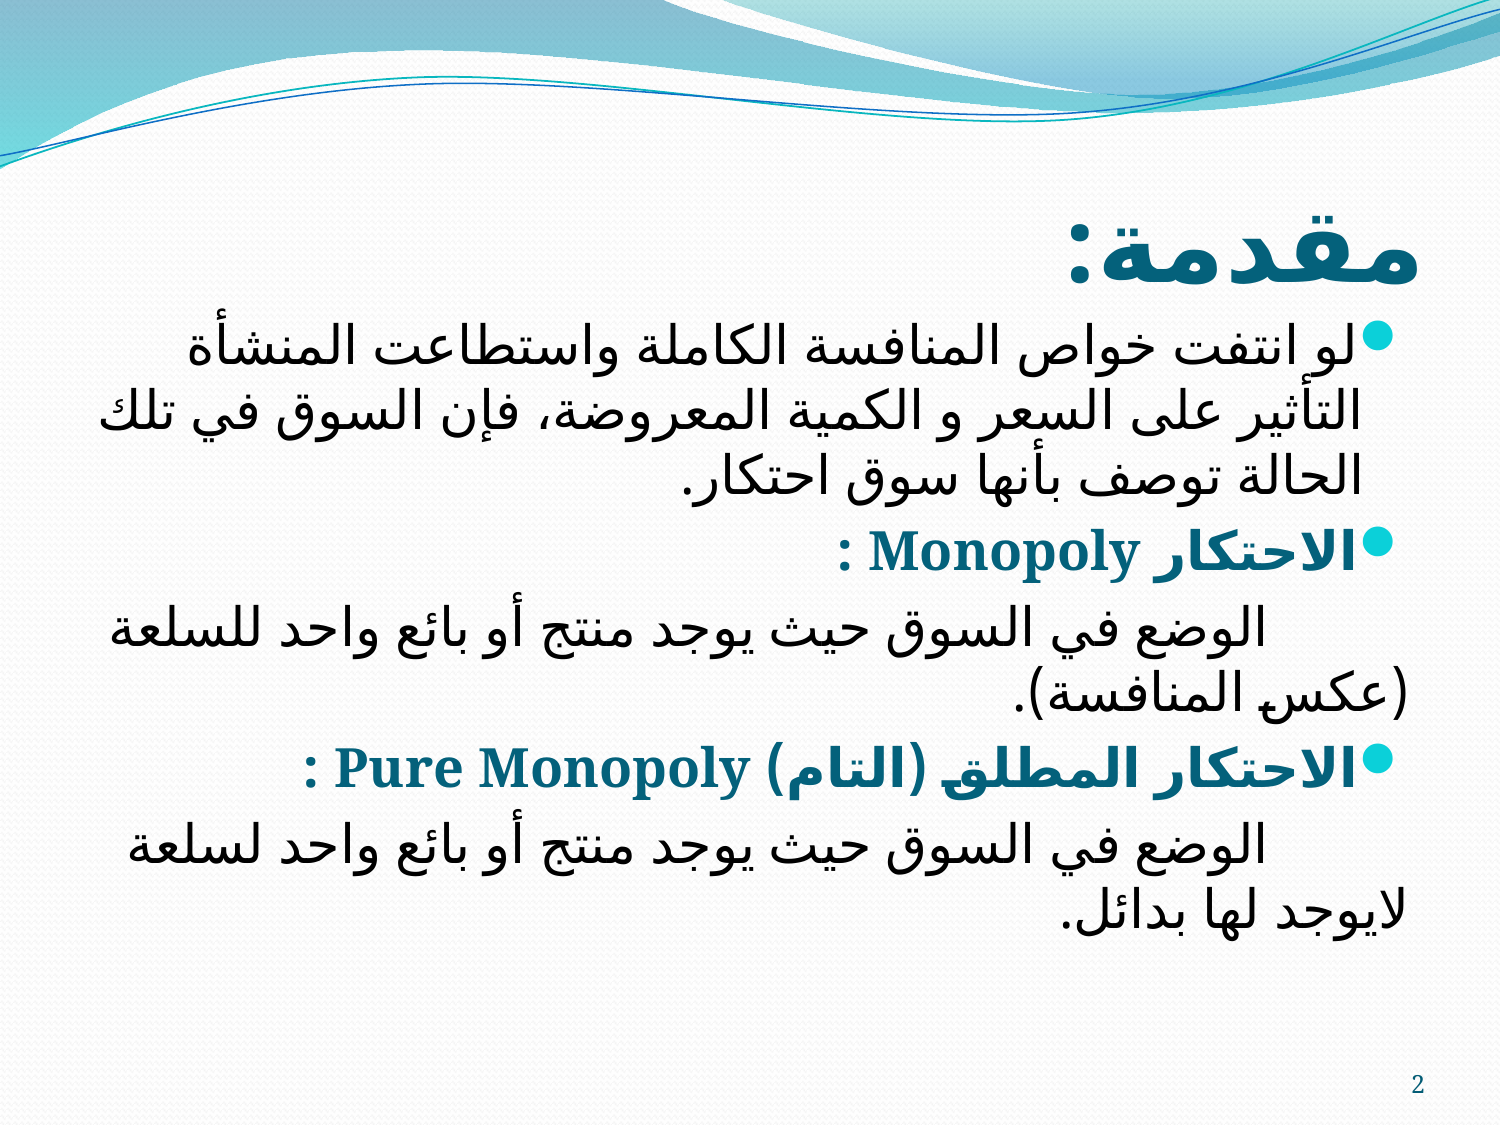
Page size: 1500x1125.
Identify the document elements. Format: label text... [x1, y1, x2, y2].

slide_number 2 [1299, 1042, 1425, 1103]
title مقدمة: [75, 115, 1425, 302]
list لو انتفت خواص المنافسة الكاملة واستطاعت المنشأة التأثير على السعر و الكمية المعروضة، فإن السوق في تلك الحالة توصف بأنها سوق احتكار. الاحتكار Monopoly : الوضع في السوق حيث يوجد منتج أو بائع واحد للسلعة (عكس المنافسة). الاحتكار المطلق (التام) Pure Monopoly : الوضع في السوق حيث يوجد منتج أو بائع واحد لسلعة لايوجد لها بدائل. [75, 302, 1425, 1044]
